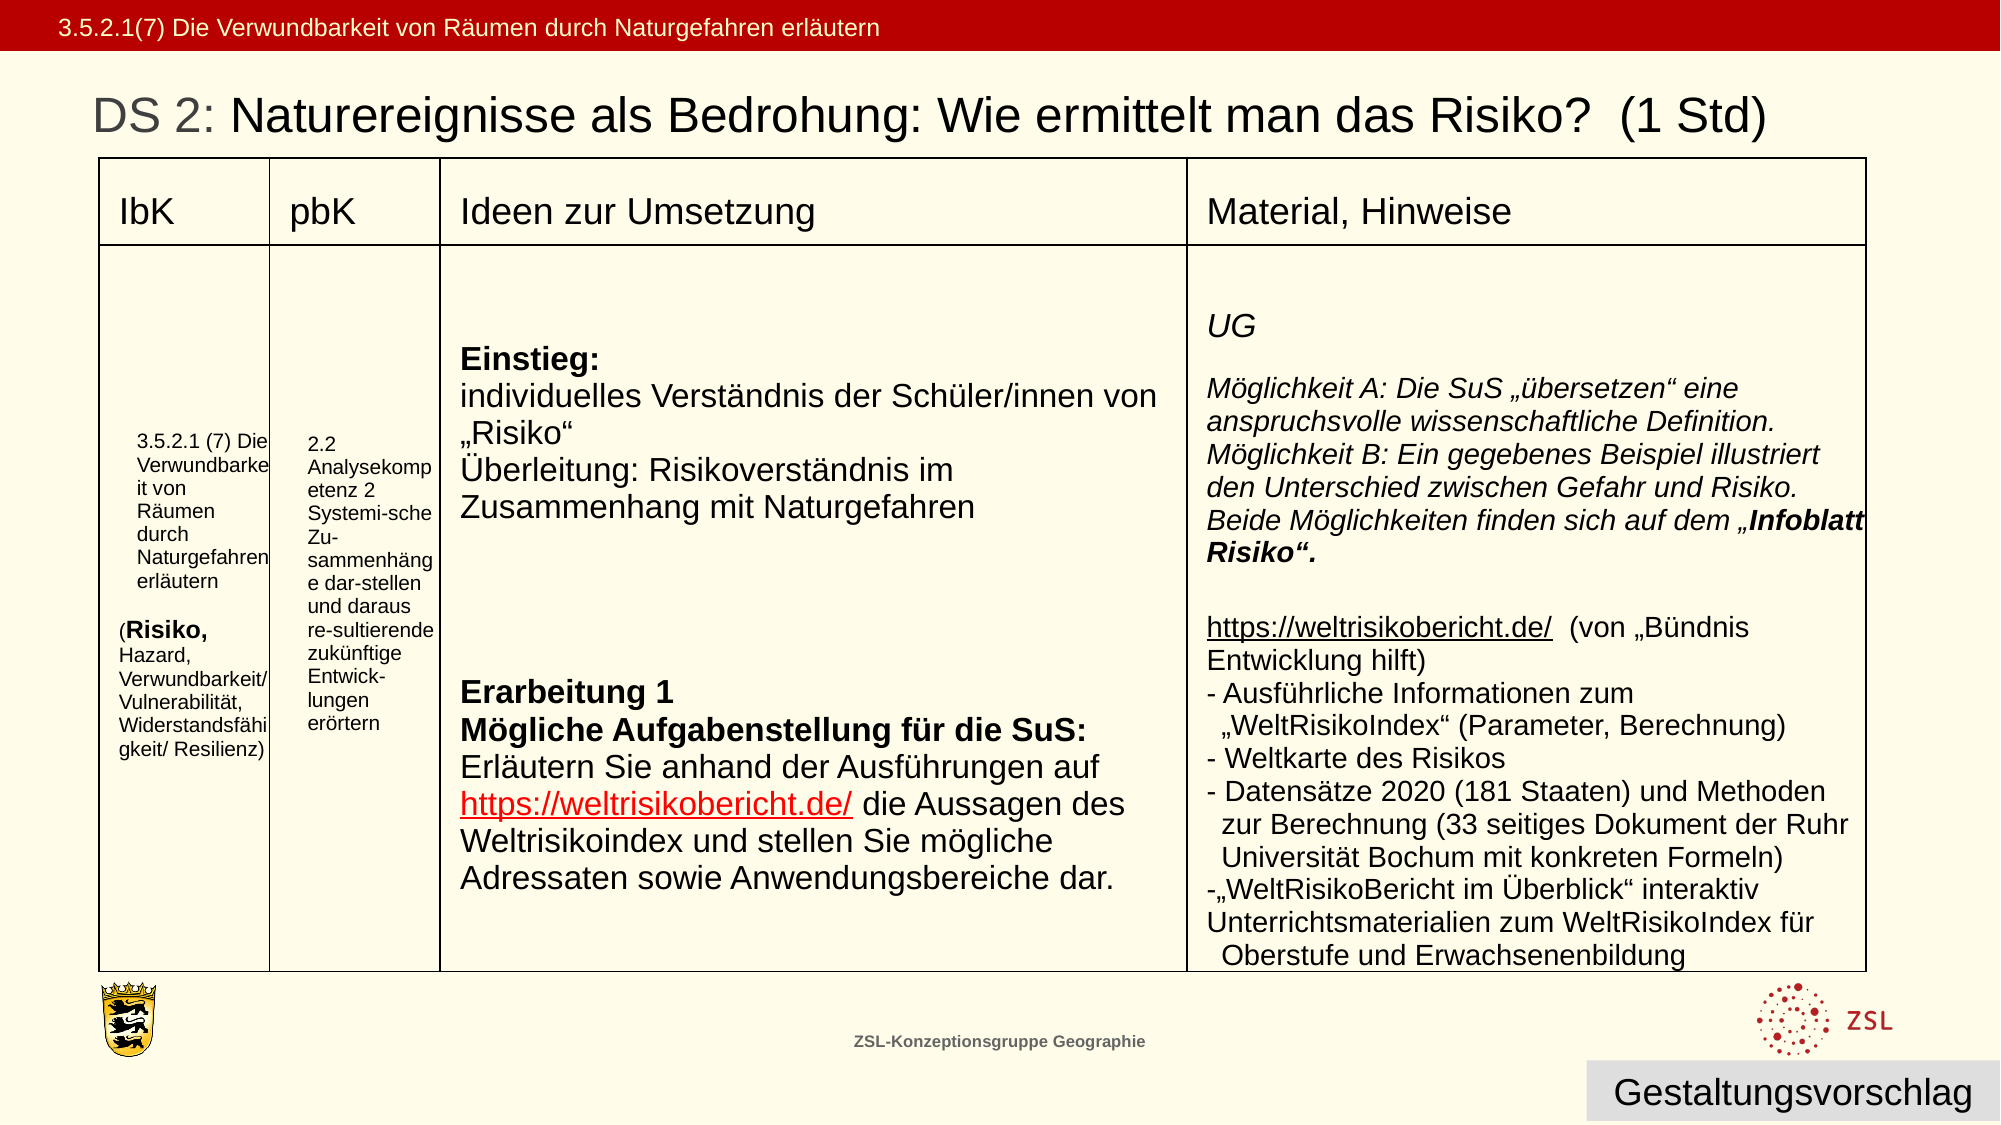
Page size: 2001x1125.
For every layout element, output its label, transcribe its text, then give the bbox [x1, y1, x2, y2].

table_header Material, Hinweise [1188, 159, 1865, 244]
text_box Gestaltungsvorschlag [1586, 1060, 2000, 1121]
table_header IbK [100, 159, 269, 244]
picture [99, 979, 158, 1059]
table_cell UG Möglichkeit A: Die SuS „übersetzen“ eine anspruchsvolle wissenschaftliche Definition. Möglichkeit B: Ein gegebenes Beispiel illustriert den Unterschied zwischen Gefahr und Risiko. Beide Möglichkeiten finden sich auf dem „Infoblatt Risiko“. https://weltrisikobericht.de/ (von „Bündnis Entwicklung hilft) - Ausführliche Informationen zum „WeltRisikoIndex“ (Parameter, Berechnung) - Weltkarte des Risikos - Datensätze 2020 (181 Staaten) und Methoden zur Berechnung (33 seitiges Dokument der Ruhr Universität Bochum mit konkreten Formeln) -„WeltRisikoBericht im Überblick“ interaktiv Unterrichtsmaterialien zum WeltRisikoIndex für Oberstufe und Erwachsenenbildung [1188, 246, 1865, 971]
table_cell 2.2 Analysekompetenz 2 Systemi-sche Zu-sammenhänge dar-stellen und daraus re-sultierende zukünftige Entwick-lungen erörtern [270, 246, 439, 971]
table_cell Einstieg: individuelles Verständnis der Schüler/innen von „Risiko“ Überleitung: Risikoverständnis im Zusammenhang mit Naturgefahren Erarbeitung 1 Mögliche Aufgabenstellung für die SuS: Erläutern Sie anhand der Ausführungen auf https://weltrisikobericht.de/ die Aussagen des Weltrisikoindex und stellen Sie mögliche Adressaten sowie Anwendungsbereiche dar. [441, 246, 1186, 971]
table_header pbK [270, 159, 439, 244]
text_box 3.5.2.1(7) Die Verwundbarkeit von Räumen durch Naturgefahren erläutern [43, 4, 1866, 57]
text_box DS 2: Naturereignisse als Bedrohung: Wie ermittelt man das Risiko? (1 Std) [77, 73, 1923, 160]
table_cell 3.5.2.1 (7) Die Verwundbarkeit von Räumen durch Naturgefahren erläutern (Risiko, Hazard, Verwundbarkeit/ Vulnerabilität, Widerstandsfähigkeit/ Resilienz) [100, 246, 269, 971]
table_header Ideen zur Umsetzung [441, 159, 1186, 244]
footer ZSL-Konzeptionsgruppe Geographie [704, 1023, 1296, 1083]
